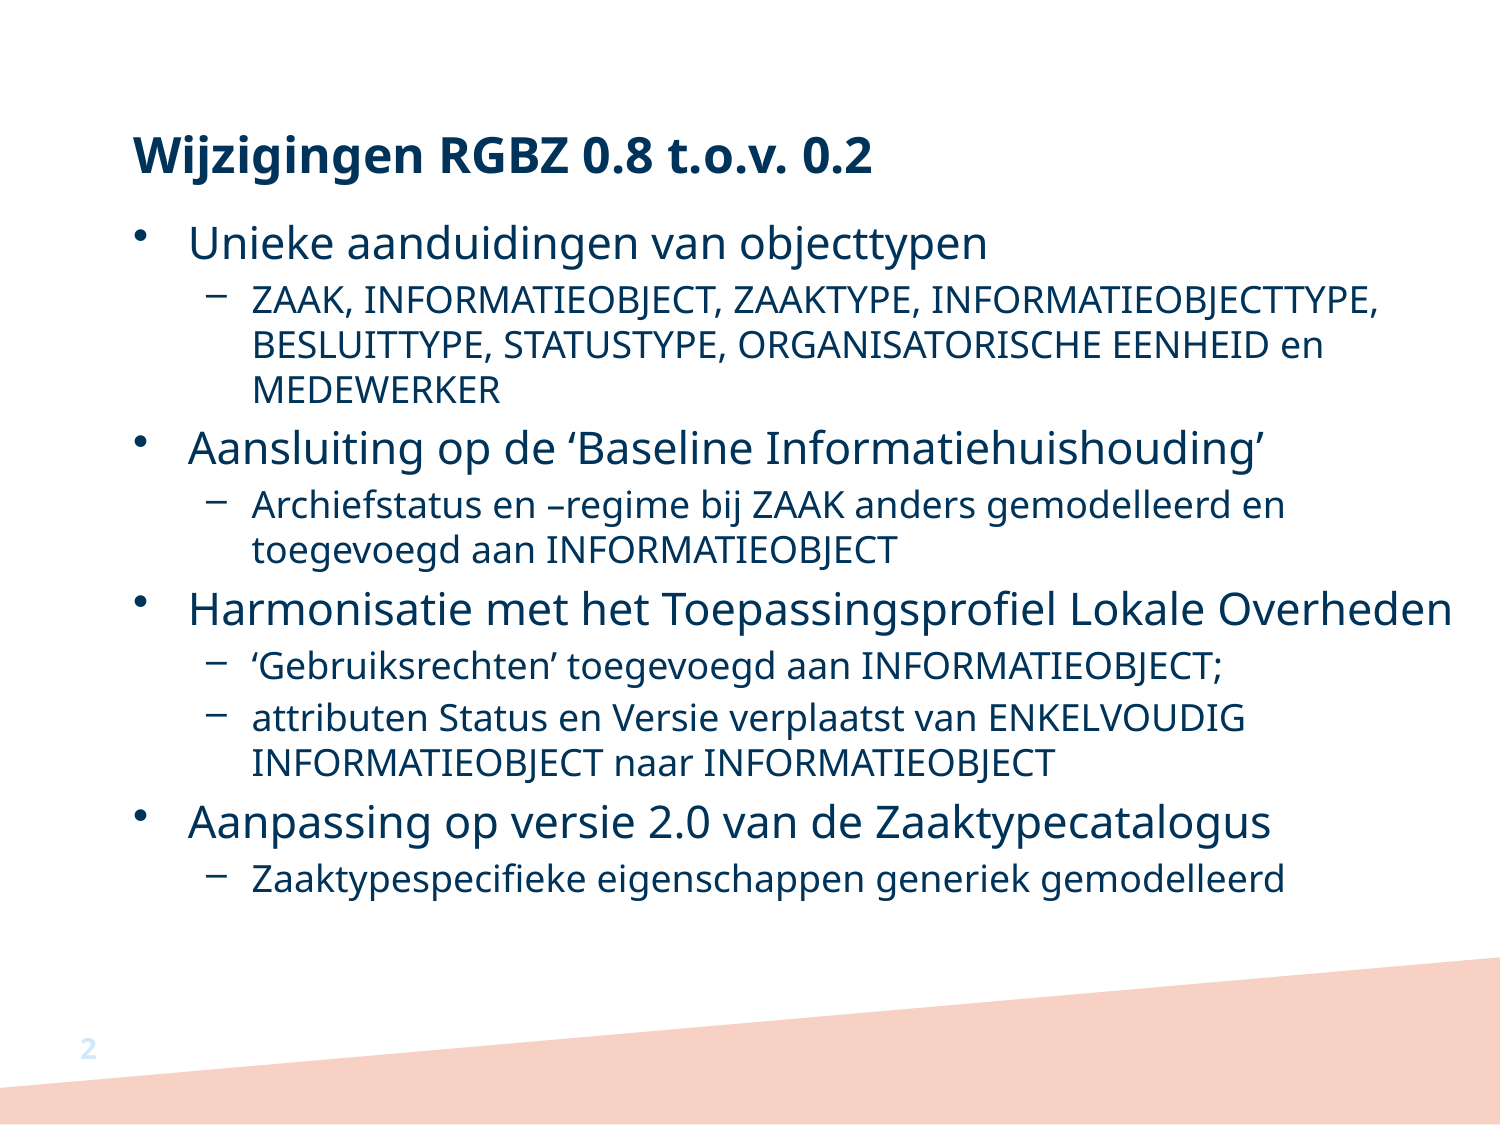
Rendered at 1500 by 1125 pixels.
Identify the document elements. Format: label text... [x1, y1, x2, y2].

slide_number 2 [64, 1023, 172, 1071]
title Wijzigingen RGBZ 0.8 t.o.v. 0.2 [118, 88, 1382, 206]
list Unieke aanduidingen van objecttypen ZAAK, INFORMATIEOBJECT, ZAAKTYPE, INFORMATIEOBJECTTYPE, BESLUITTYPE, STATUSTYPE, ORGANISATORISCHE EENHEID en MEDEWERKER Aansluiting op de ‘Baseline Informatiehuishouding’ Archiefstatus en –regime bij ZAAK anders gemodelleerd en toegevoegd aan INFORMATIEOBJECT Harmonisatie met het Toepassingsprofiel Lokale Overheden ‘Gebruiksrechten’ toegevoegd aan INFORMATIEOBJECT; attributen Status en Versie verplaatst van ENKELVOUDIG INFORMATIEOBJECT naar INFORMATIEOBJECT Aanpassing op versie 2.0 van de Zaaktypecatalogus Zaaktypespecifieke eigenschappen generiek gemodelleerd [118, 206, 1471, 963]
